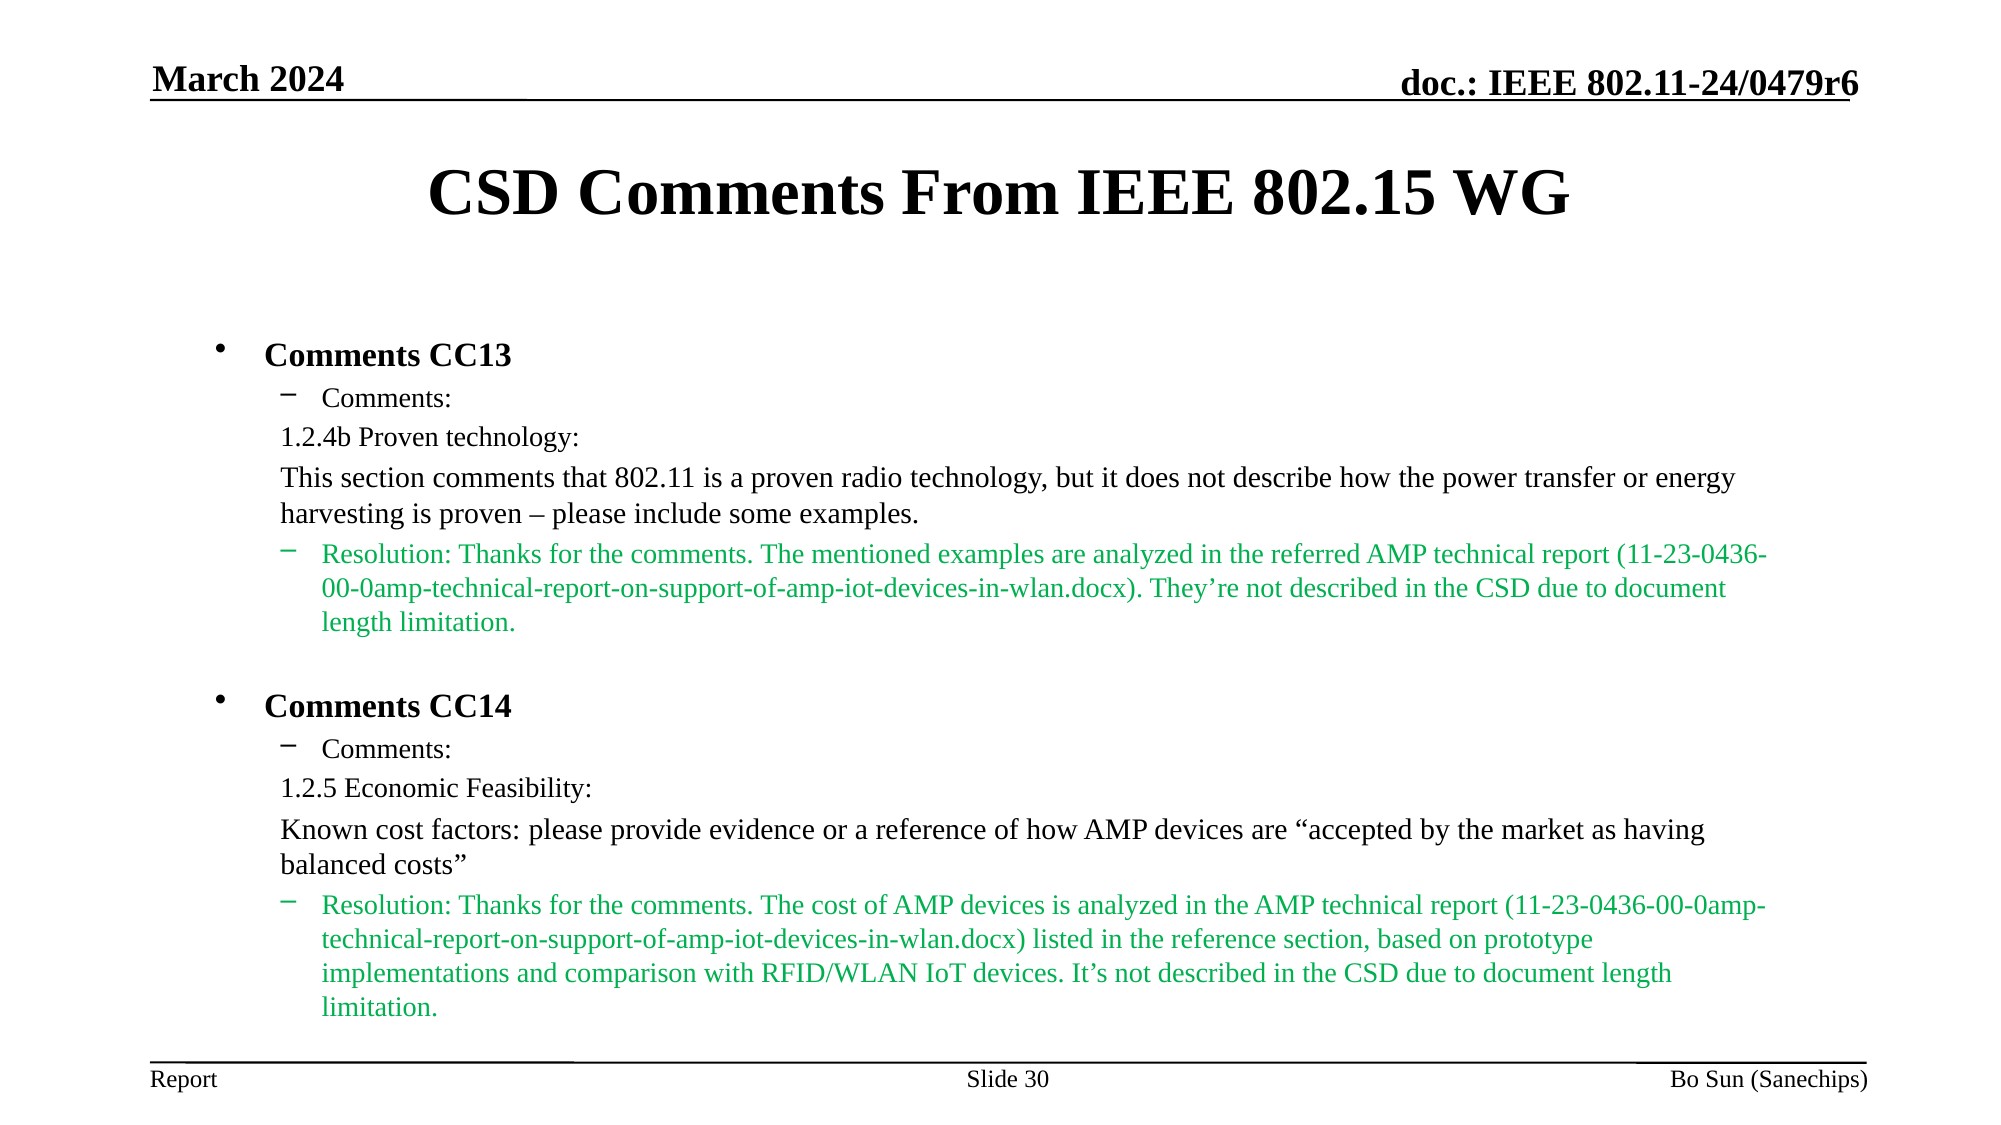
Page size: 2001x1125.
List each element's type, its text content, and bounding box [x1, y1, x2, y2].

text_box Comments CC13 Comments: 1.2.4b Proven technology: This section comments that 802.11 is a proven radio technology, but it does not describe how the power transfer or energy harvesting is proven – please include some examples. Resolution: Thanks for the comments. The mentioned examples are analyzed in the referred AMP technical report (11-23-0436-00-0amp-technical-report-on-support-of-amp-iot-devices-in-wlan.docx). They’re not described in the CSD due to document length limitation. Comments CC14 Comments: 1.2.5 Economic Feasibility: Known cost factors: please provide evidence or a reference of how AMP devices are “accepted by the market as having balanced costs” Resolution: Thanks for the comments. The cost of AMP devices is analyzed in the AMP technical report (11-23-0436-00-0amp-technical-report-on-support-of-amp-iot-devices-in-wlan.docx) listed in the reference section, based on prototype implementations and comparison with RFID/WLAN IoT devices. It’s not described in the CSD due to document length limitation. [200, 324, 1800, 1039]
text_box CSD Comments From IEEE 802.15 WG [200, 100, 1800, 276]
footer Bo Sun (Sanechips) [1171, 1061, 1869, 1093]
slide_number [152, 54, 563, 100]
slide_number Slide 30 [949, 1061, 1067, 1123]
